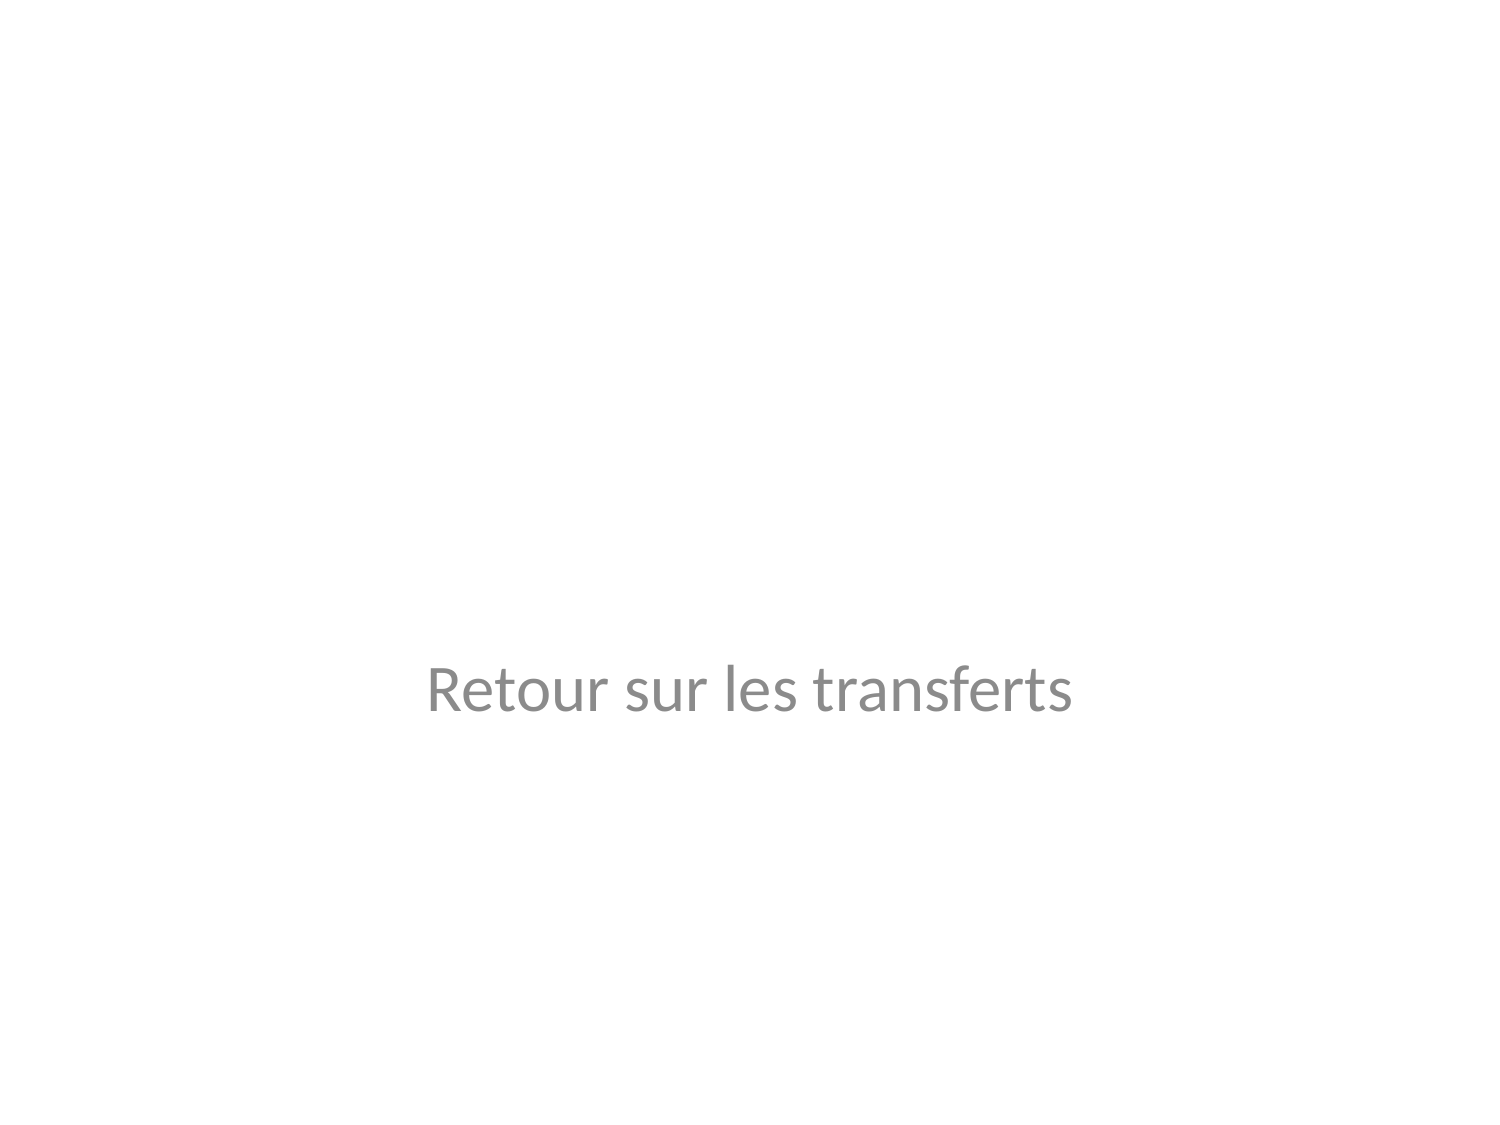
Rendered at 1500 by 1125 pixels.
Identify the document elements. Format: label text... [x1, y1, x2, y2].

subtitle Retour sur les transferts [225, 637, 1275, 925]
